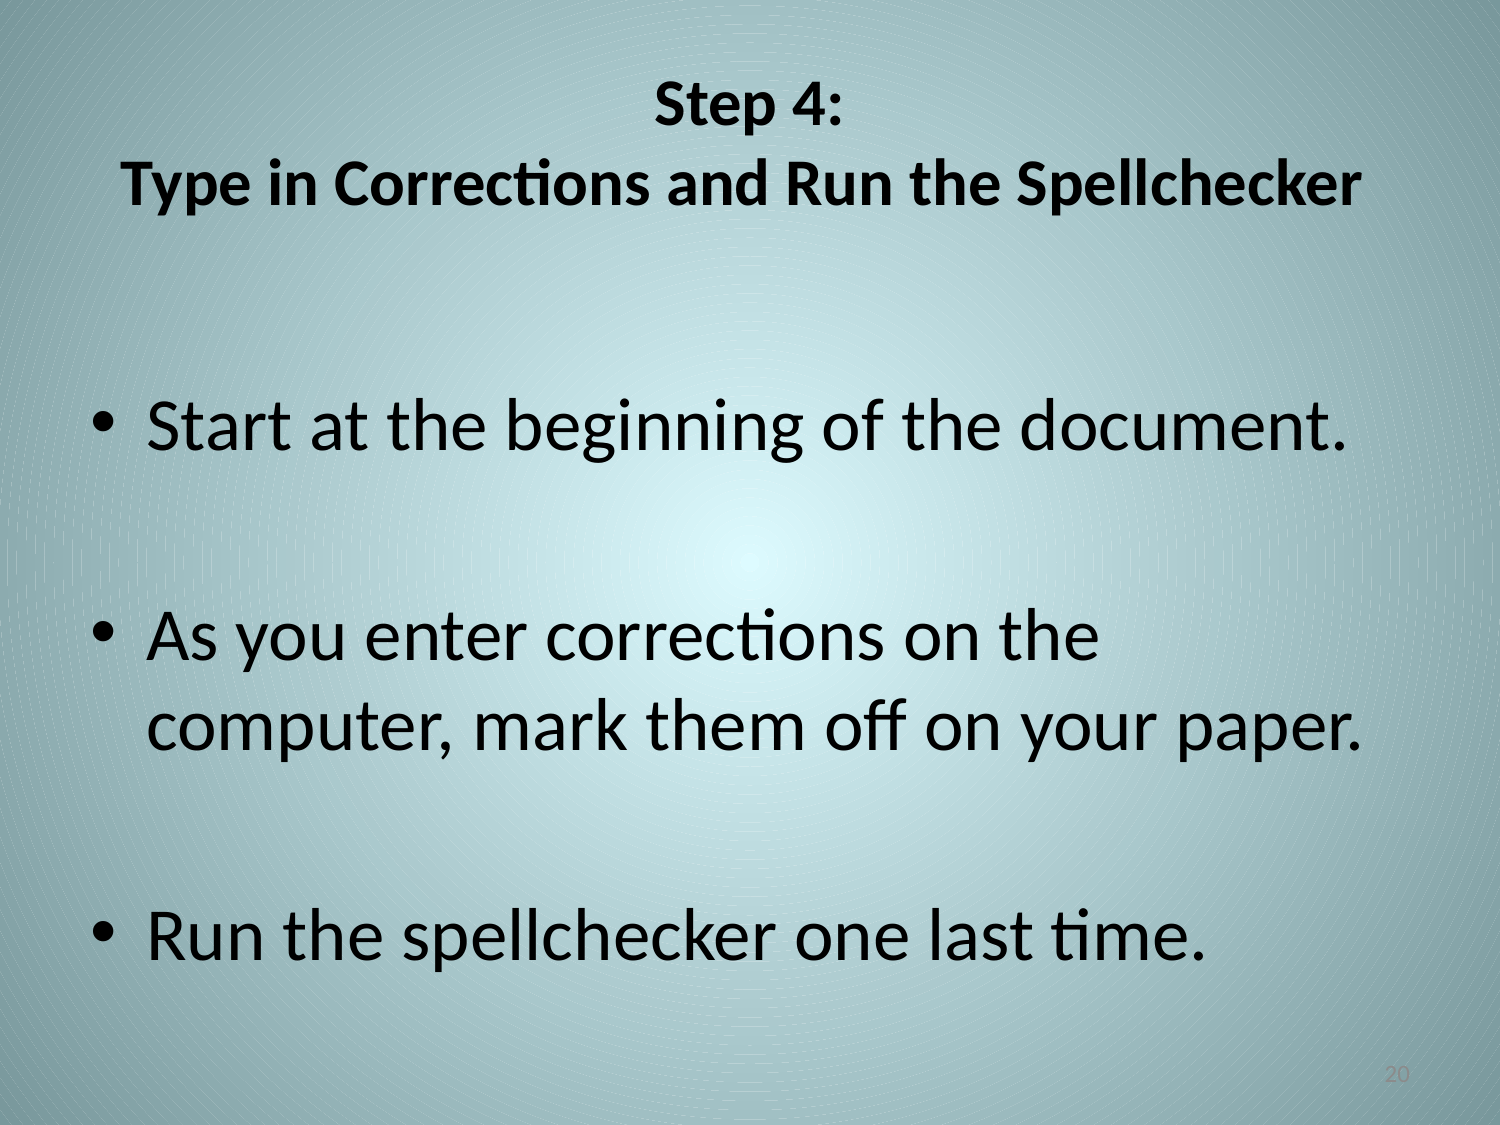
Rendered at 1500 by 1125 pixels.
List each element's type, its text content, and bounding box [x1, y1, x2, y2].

list Start at the beginning of the document. As you enter corrections on the computer, mark them off on your paper. Run the spellchecker one last time. [75, 262, 1425, 1005]
title Step 4: Type in Corrections and Run the Spellchecker [75, 45, 1425, 233]
slide_number 20 [1074, 1042, 1425, 1103]
